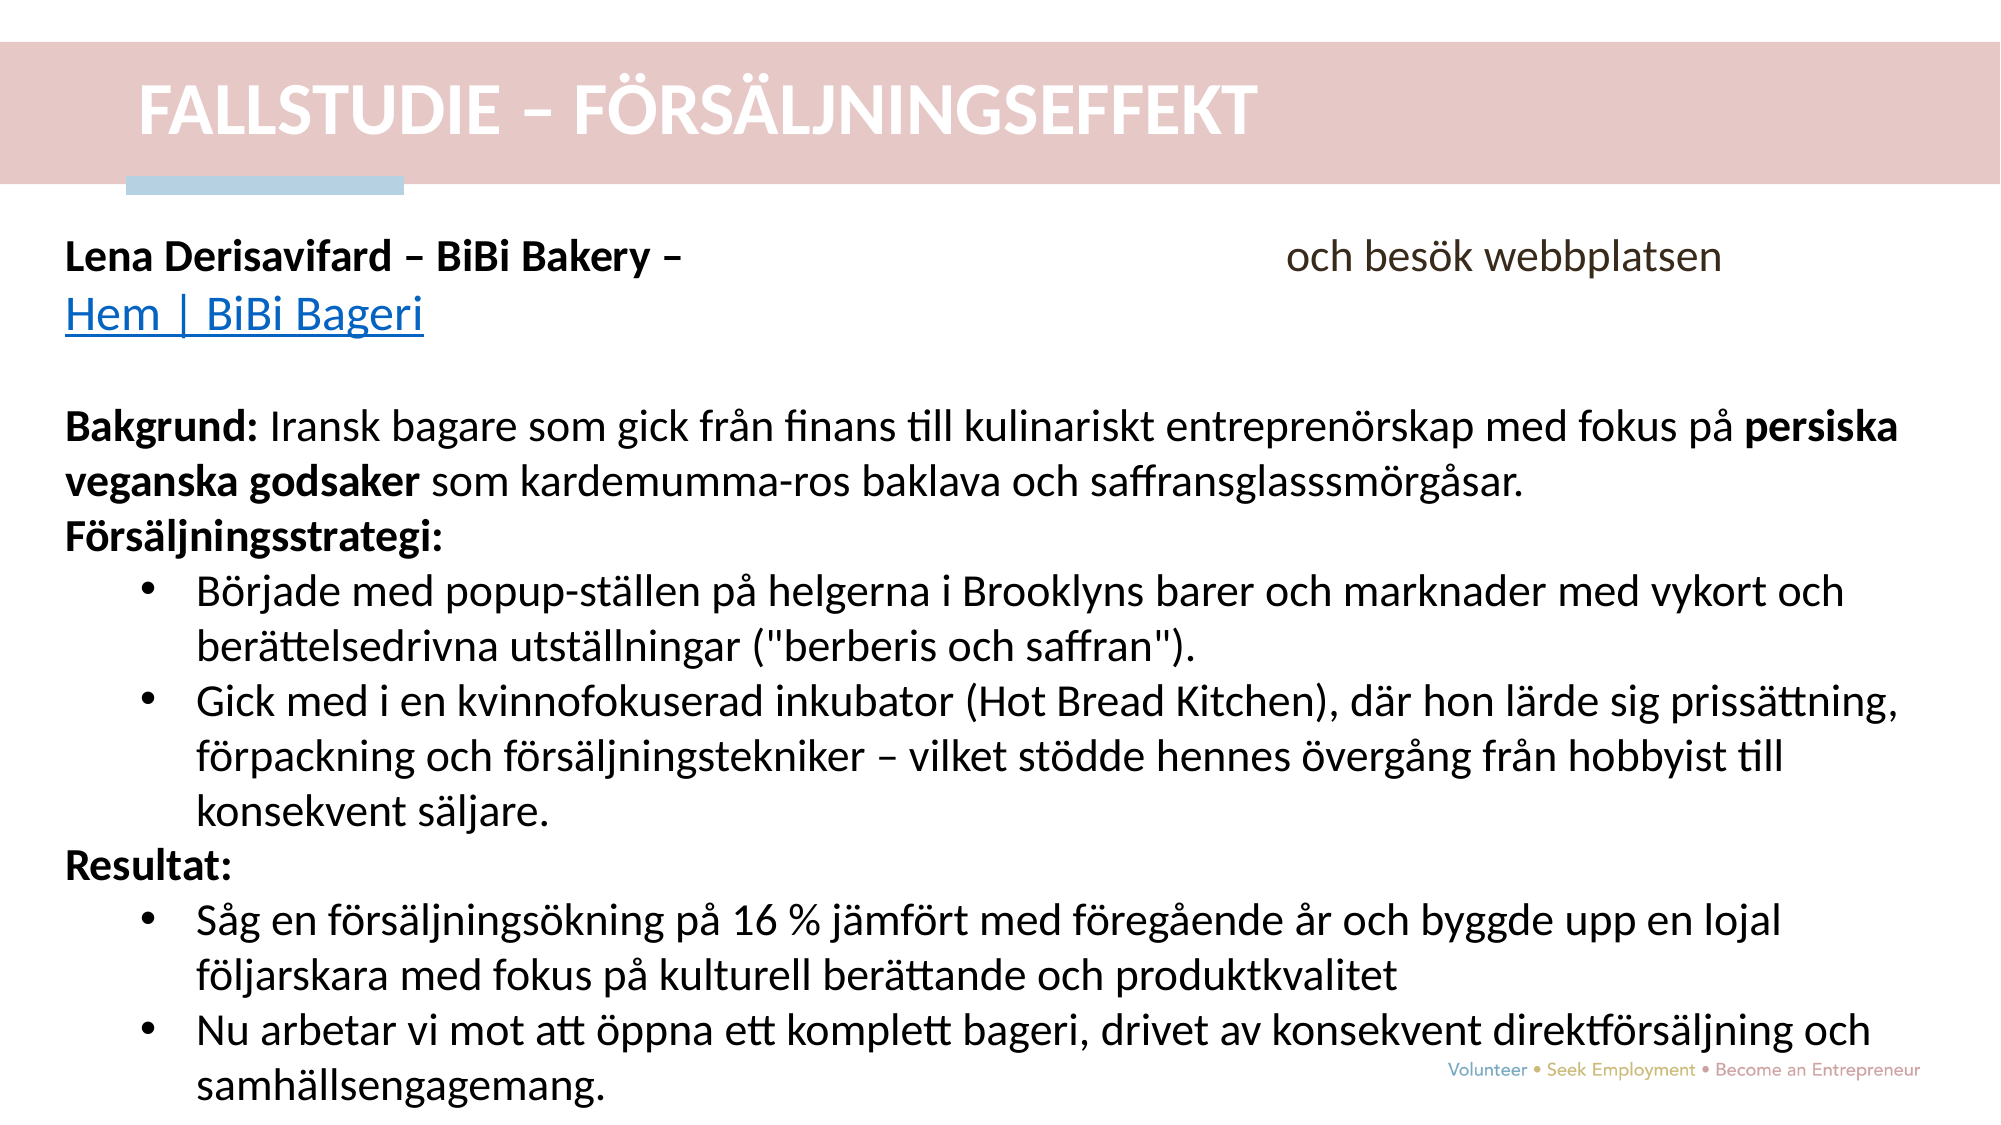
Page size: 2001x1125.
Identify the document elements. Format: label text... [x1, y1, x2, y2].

text_box Lena Derisavifard – BiBi Bakery – LÄS HELA HENNES BERÄTTELSE och besök webbplatsen Hem | BiBi Bageri Bakgrund: Iransk bagare som gick från finans till kulinariskt entreprenörskap med fokus på persiska veganska godsaker som kardemumma-ros baklava och saffransglasssmörgåsar. Försäljningsstrategi: Började med popup-ställen på helgerna i Brooklyns barer och marknader med vykort och berättelsedrivna utställningar ("berberis och saffran"). Gick med i en kvinnofokuserad inkubator (Hot Bread Kitchen), där hon lärde sig prissättning, förpackning och försäljningstekniker – vilket stödde hennes övergång från hobbyist till konsekvent säljare. Resultat: Såg en försäljningsökning på 16 % jämfört med föregående år och byggde upp en lojal följarskara med fokus på kulturell berättande och produktkvalitet Nu arbetar vi mot att öppna ett komplett bageri, drivet av konsekvent direktförsäljning och samhällsengagemang. [50, 217, 1972, 1118]
list FALLSTUDIE – FÖRSÄLJNINGSEFFEKT [123, 51, 1913, 170]
